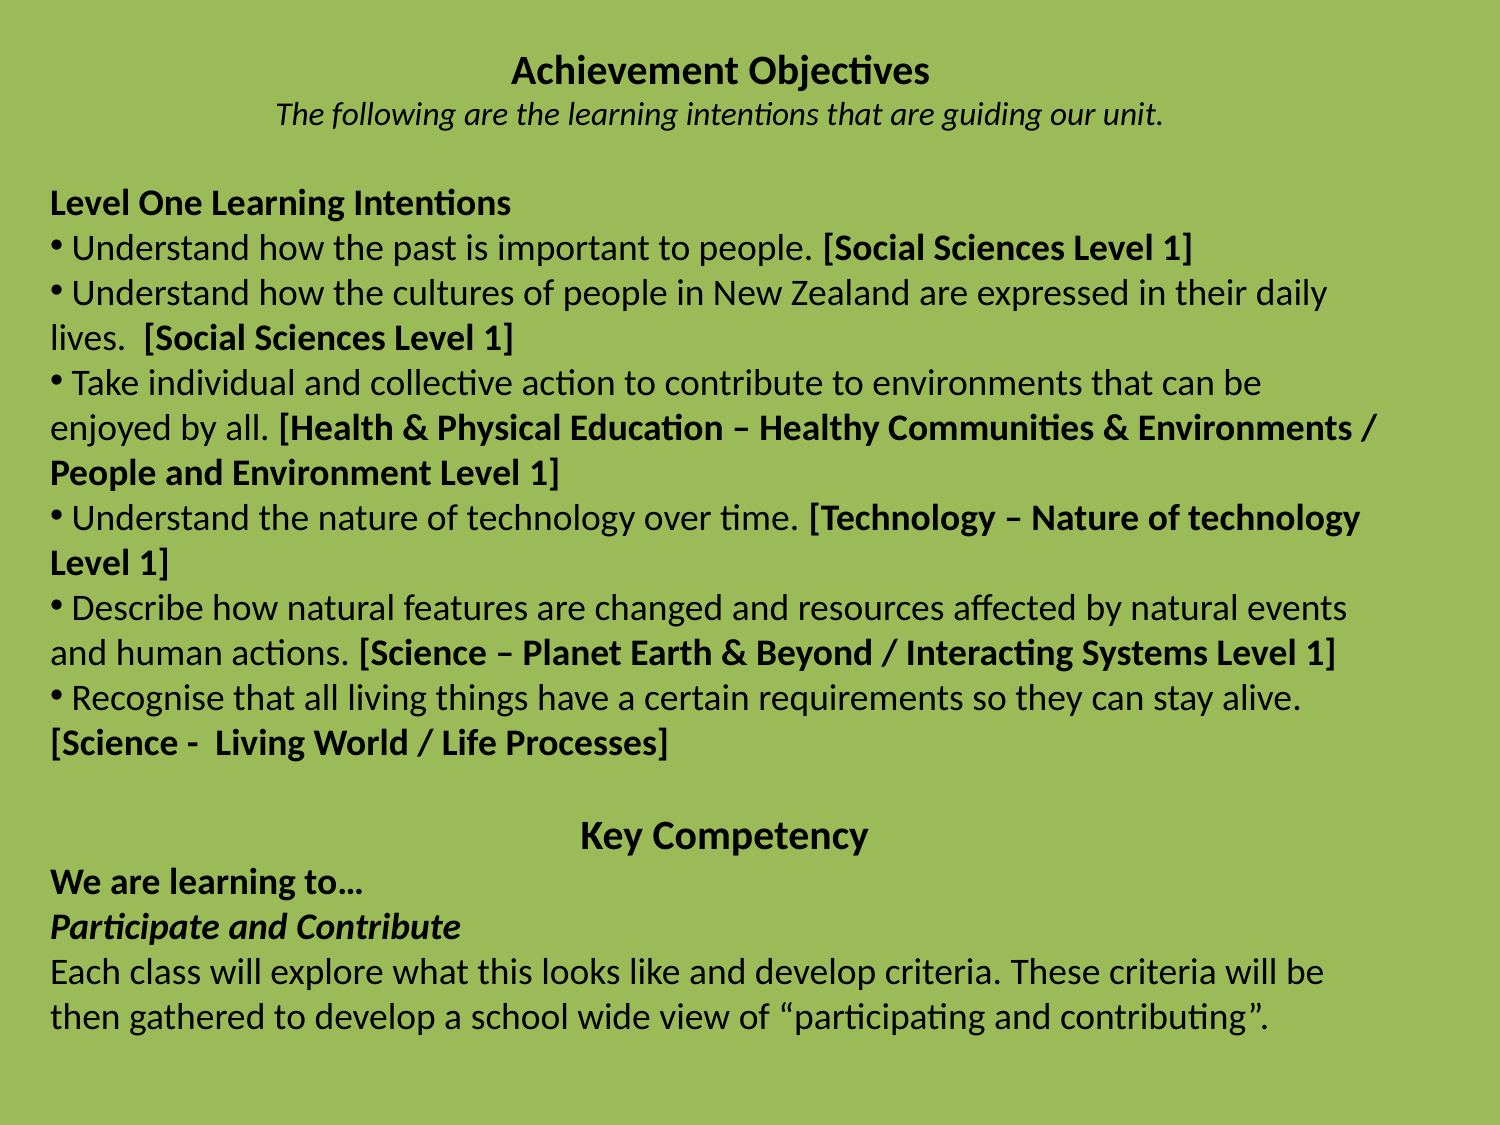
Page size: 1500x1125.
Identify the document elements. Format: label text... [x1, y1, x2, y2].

text_box Achievement Objectives The following are the learning intentions that are guiding our unit. Level One Learning Intentions Understand how the past is important to people. [Social Sciences Level 1] Understand how the cultures of people in New Zealand are expressed in their daily lives. [Social Sciences Level 1] Take individual and collective action to contribute to environments that can be enjoyed by all. [Health & Physical Education – Healthy Communities & Environments / People and Environment Level 1] Understand the nature of technology over time. [Technology – Nature of technology Level 1] Describe how natural features are changed and resources affected by natural events and human actions. [Science – Planet Earth & Beyond / Interacting Systems Level 1] Recognise that all living things have a certain requirements so they can stay alive. [Science - Living World / Life Processes] Key Competency We are learning to… Participate and Contribute Each class will explore what this looks like and develop criteria. These criteria will be then gathered to develop a school wide view of “participating and contributing”. [35, 35, 1407, 1090]
